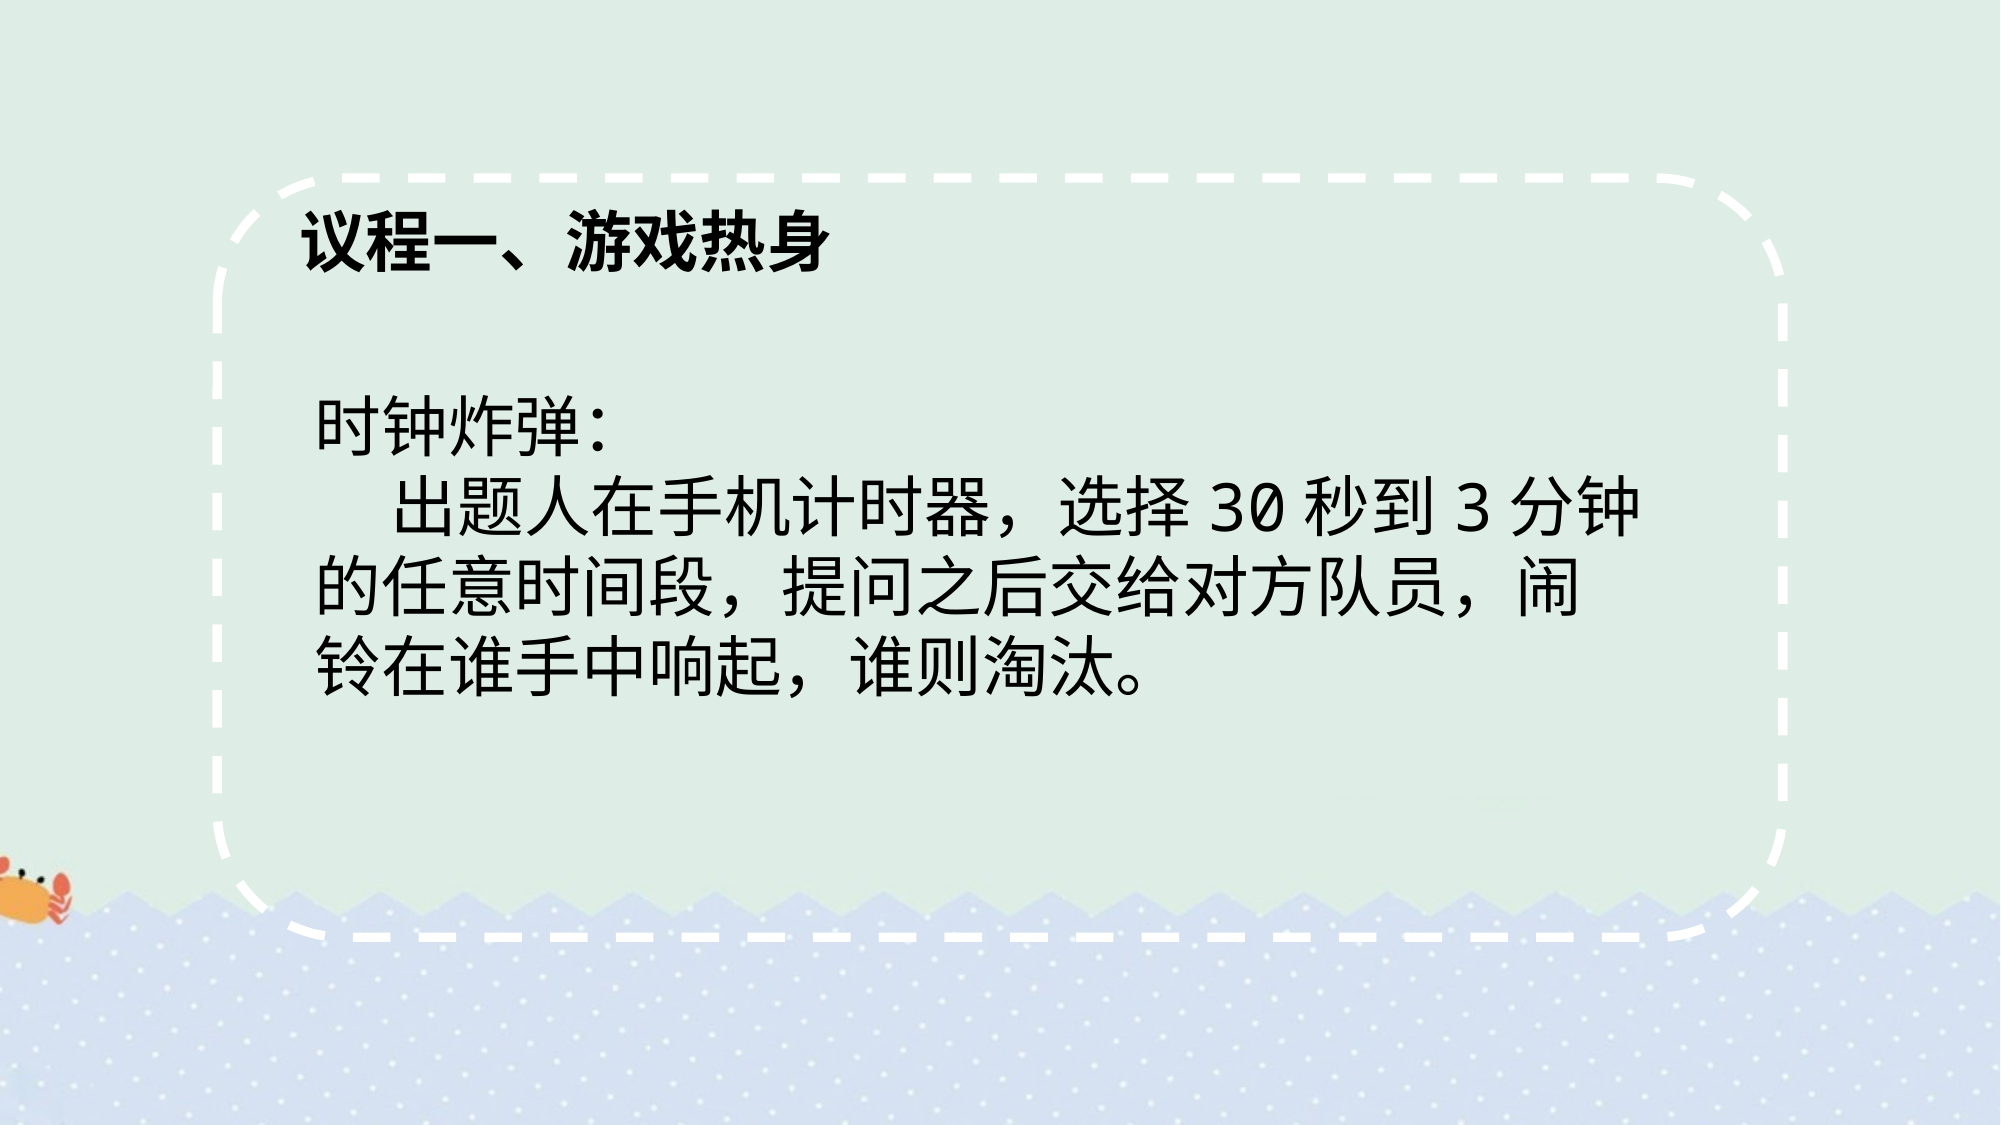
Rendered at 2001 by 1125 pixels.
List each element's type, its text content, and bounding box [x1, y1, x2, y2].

text_box 时钟炸弹： 出题人在手机计时器，选择30秒到3分钟的任意时间段，提问之后交给对方队员，闹铃在谁手中响起，谁则淘汰。 [299, 377, 1665, 713]
picture [0, 0, 2001, 1125]
text_box [216, 176, 1784, 939]
text_box [312, 204, 490, 301]
text_box 议程一、游戏热身 [284, 192, 894, 288]
